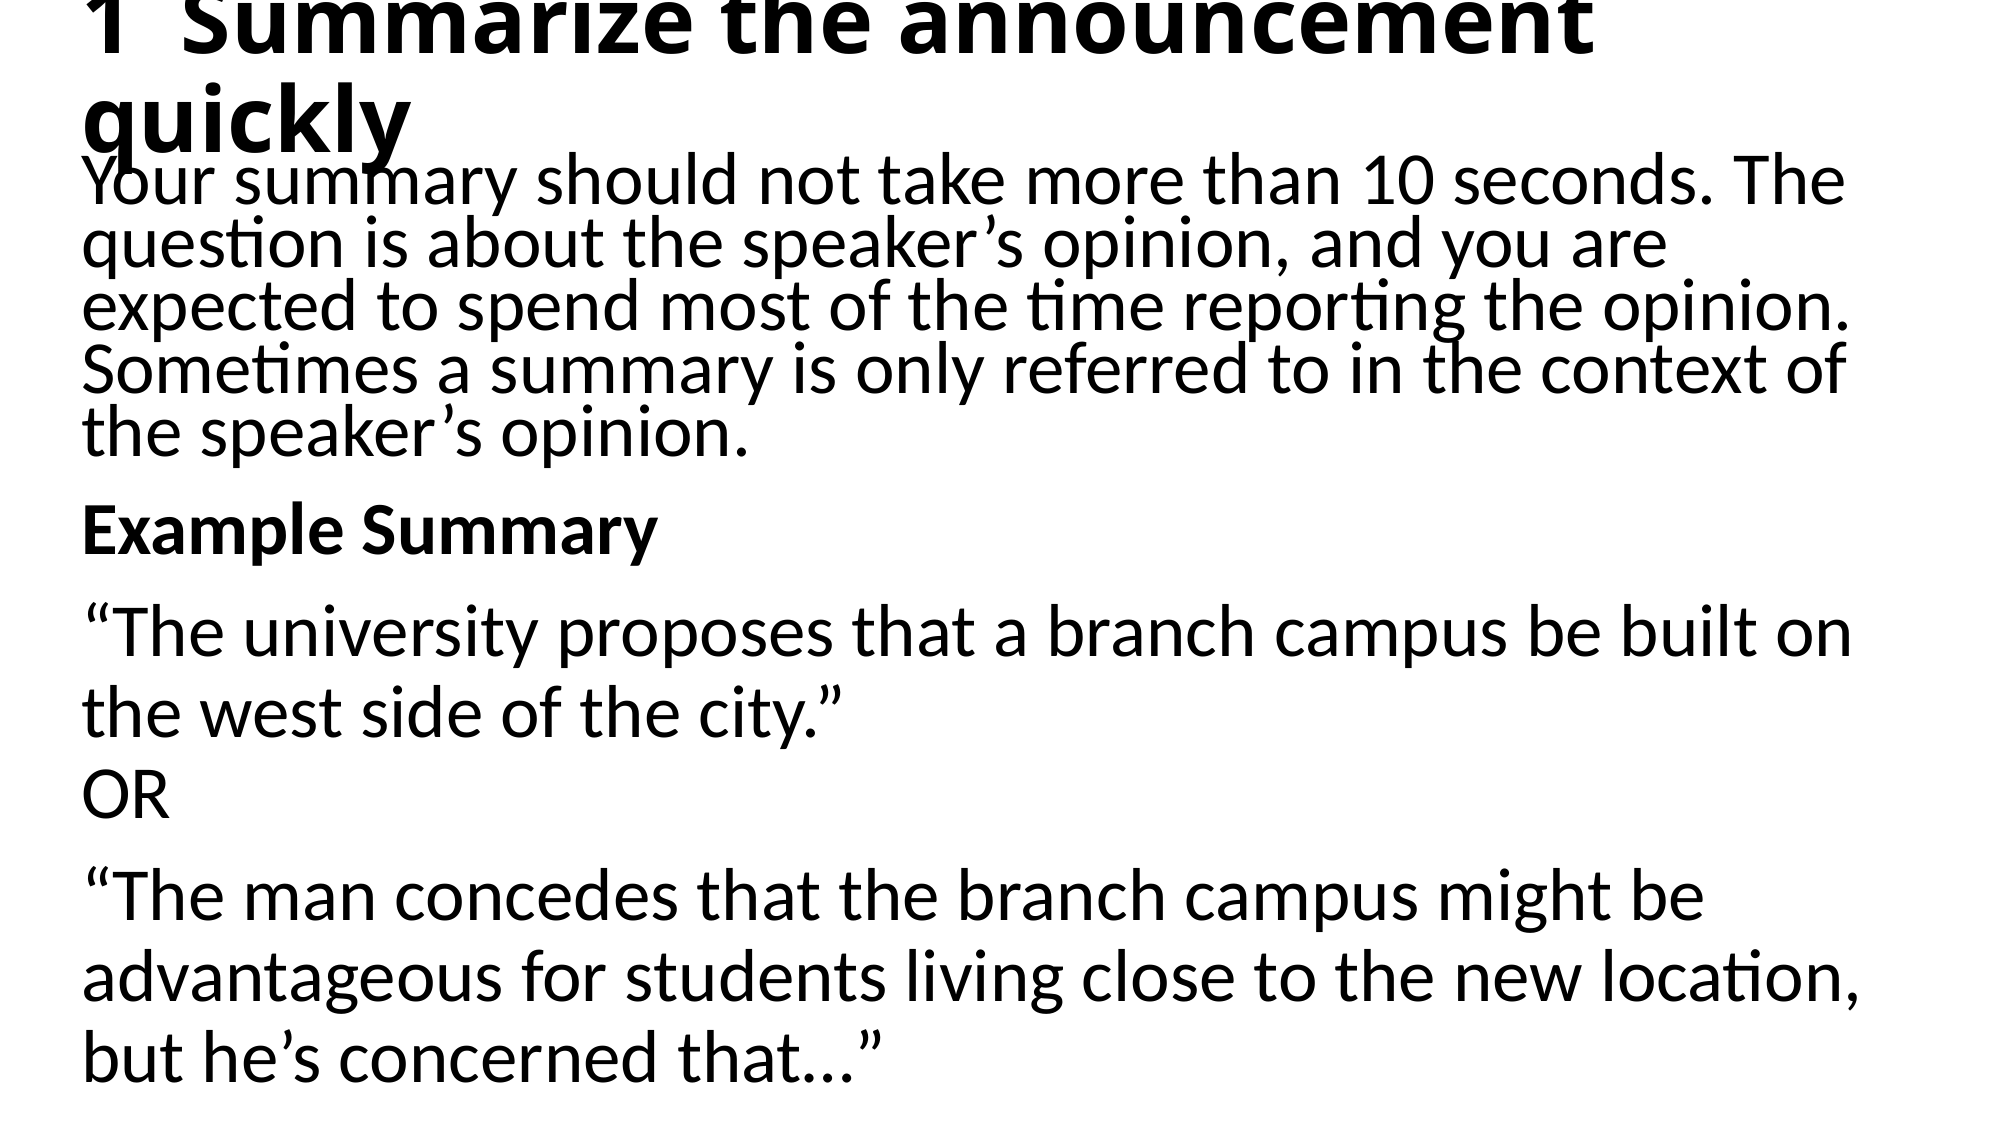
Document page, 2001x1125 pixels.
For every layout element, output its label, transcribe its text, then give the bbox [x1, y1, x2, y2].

list Your summary should not take more than 10 seconds. The question is about the speaker’s opinion, and you are expected to spend most of the time reporting the opinion. Sometimes a summary is only referred to in the context of the speaker’s opinion. Example Summary “The university proposes that a branch campus be built on the west side of the city.” OR “The man concedes that the branch campus might be advantageous for students living close to the new location, but he’s concerned that…” [66, 146, 1935, 1086]
title 1 Summarize the announcement quickly [66, 0, 1863, 146]
